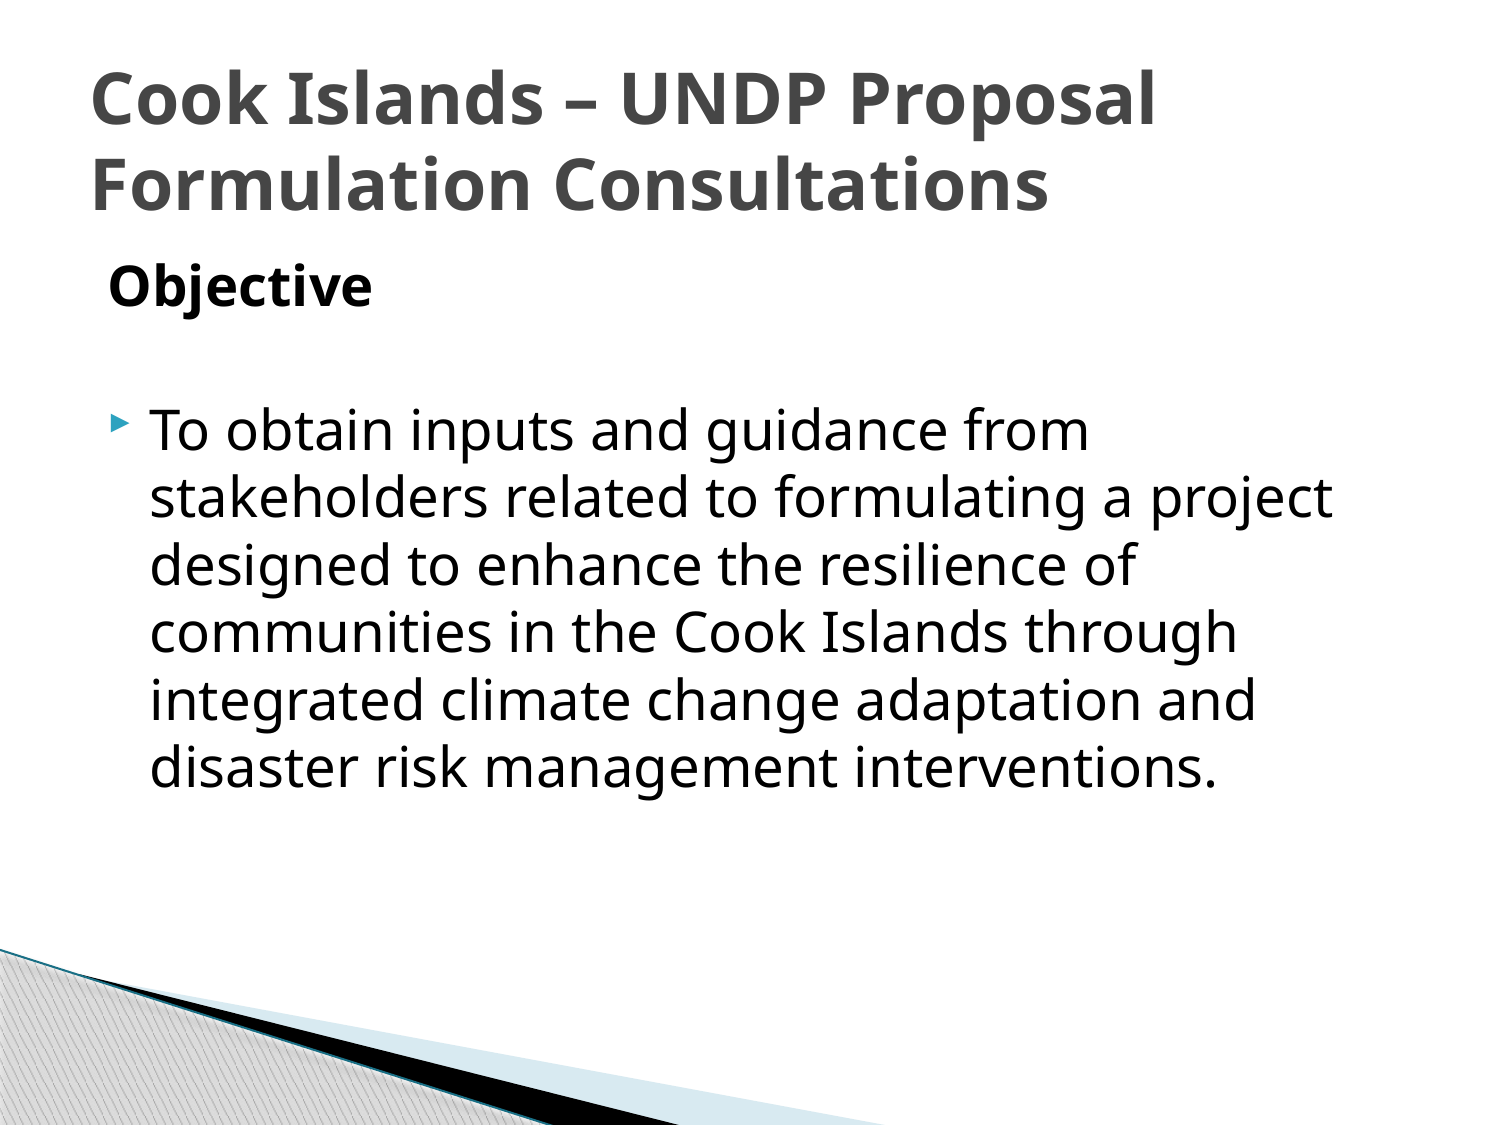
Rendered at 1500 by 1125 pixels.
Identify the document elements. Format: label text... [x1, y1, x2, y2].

list Objective To obtain inputs and guidance from stakeholders related to formulating a project designed to enhance the resilience of communities in the Cook Islands through integrated climate change adaptation and disaster risk management interventions. [75, 243, 1425, 986]
title Cook Islands – UNDP Proposal Formulation Consultations [75, 45, 1425, 233]
